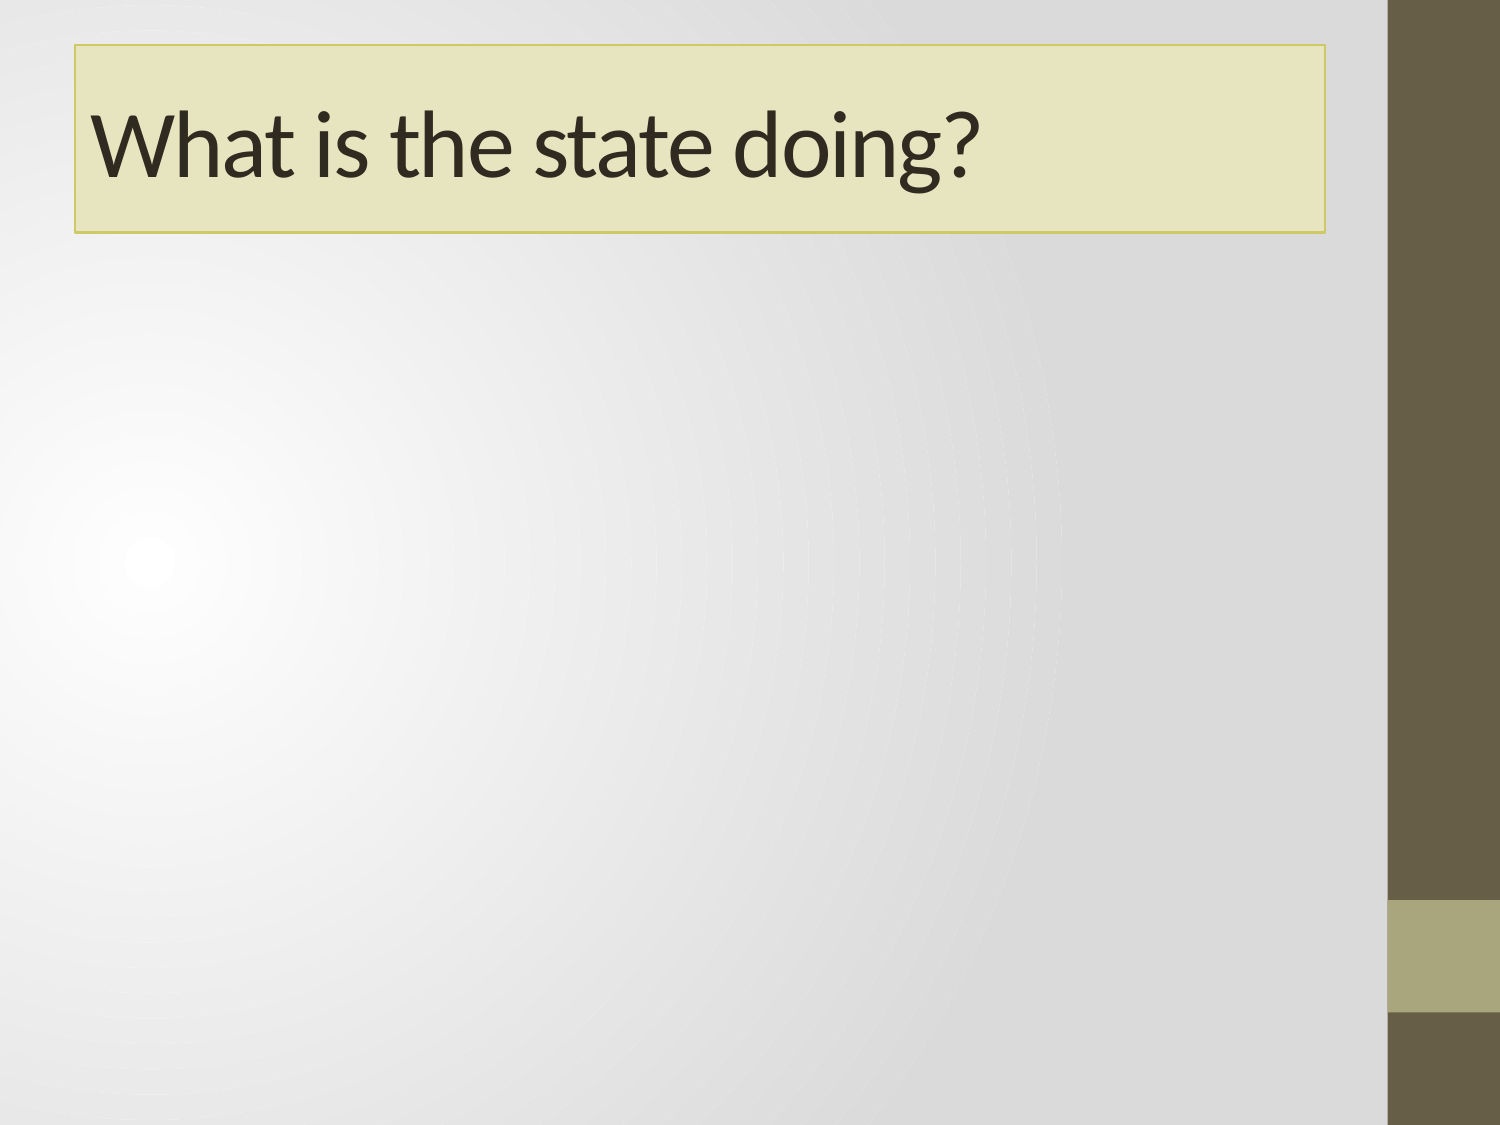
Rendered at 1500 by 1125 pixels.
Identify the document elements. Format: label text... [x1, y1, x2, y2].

title What is the state doing? [74, 44, 1326, 234]
